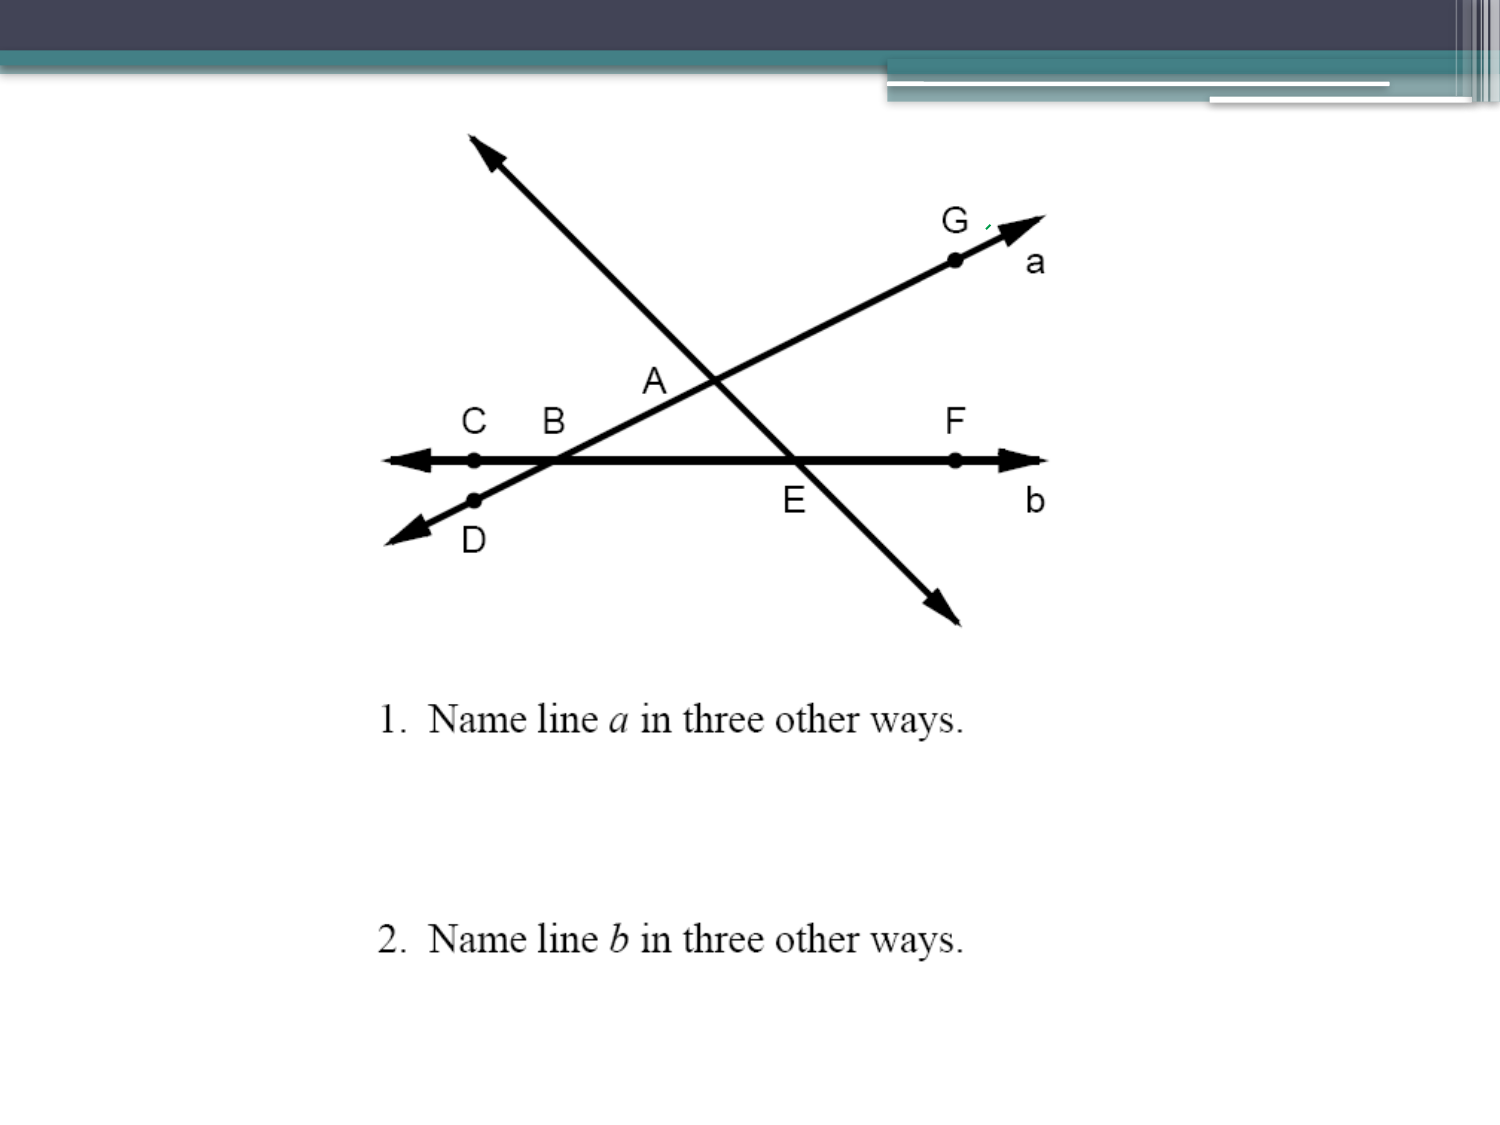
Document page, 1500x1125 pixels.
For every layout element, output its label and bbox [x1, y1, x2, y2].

picture [324, 119, 1129, 1125]
